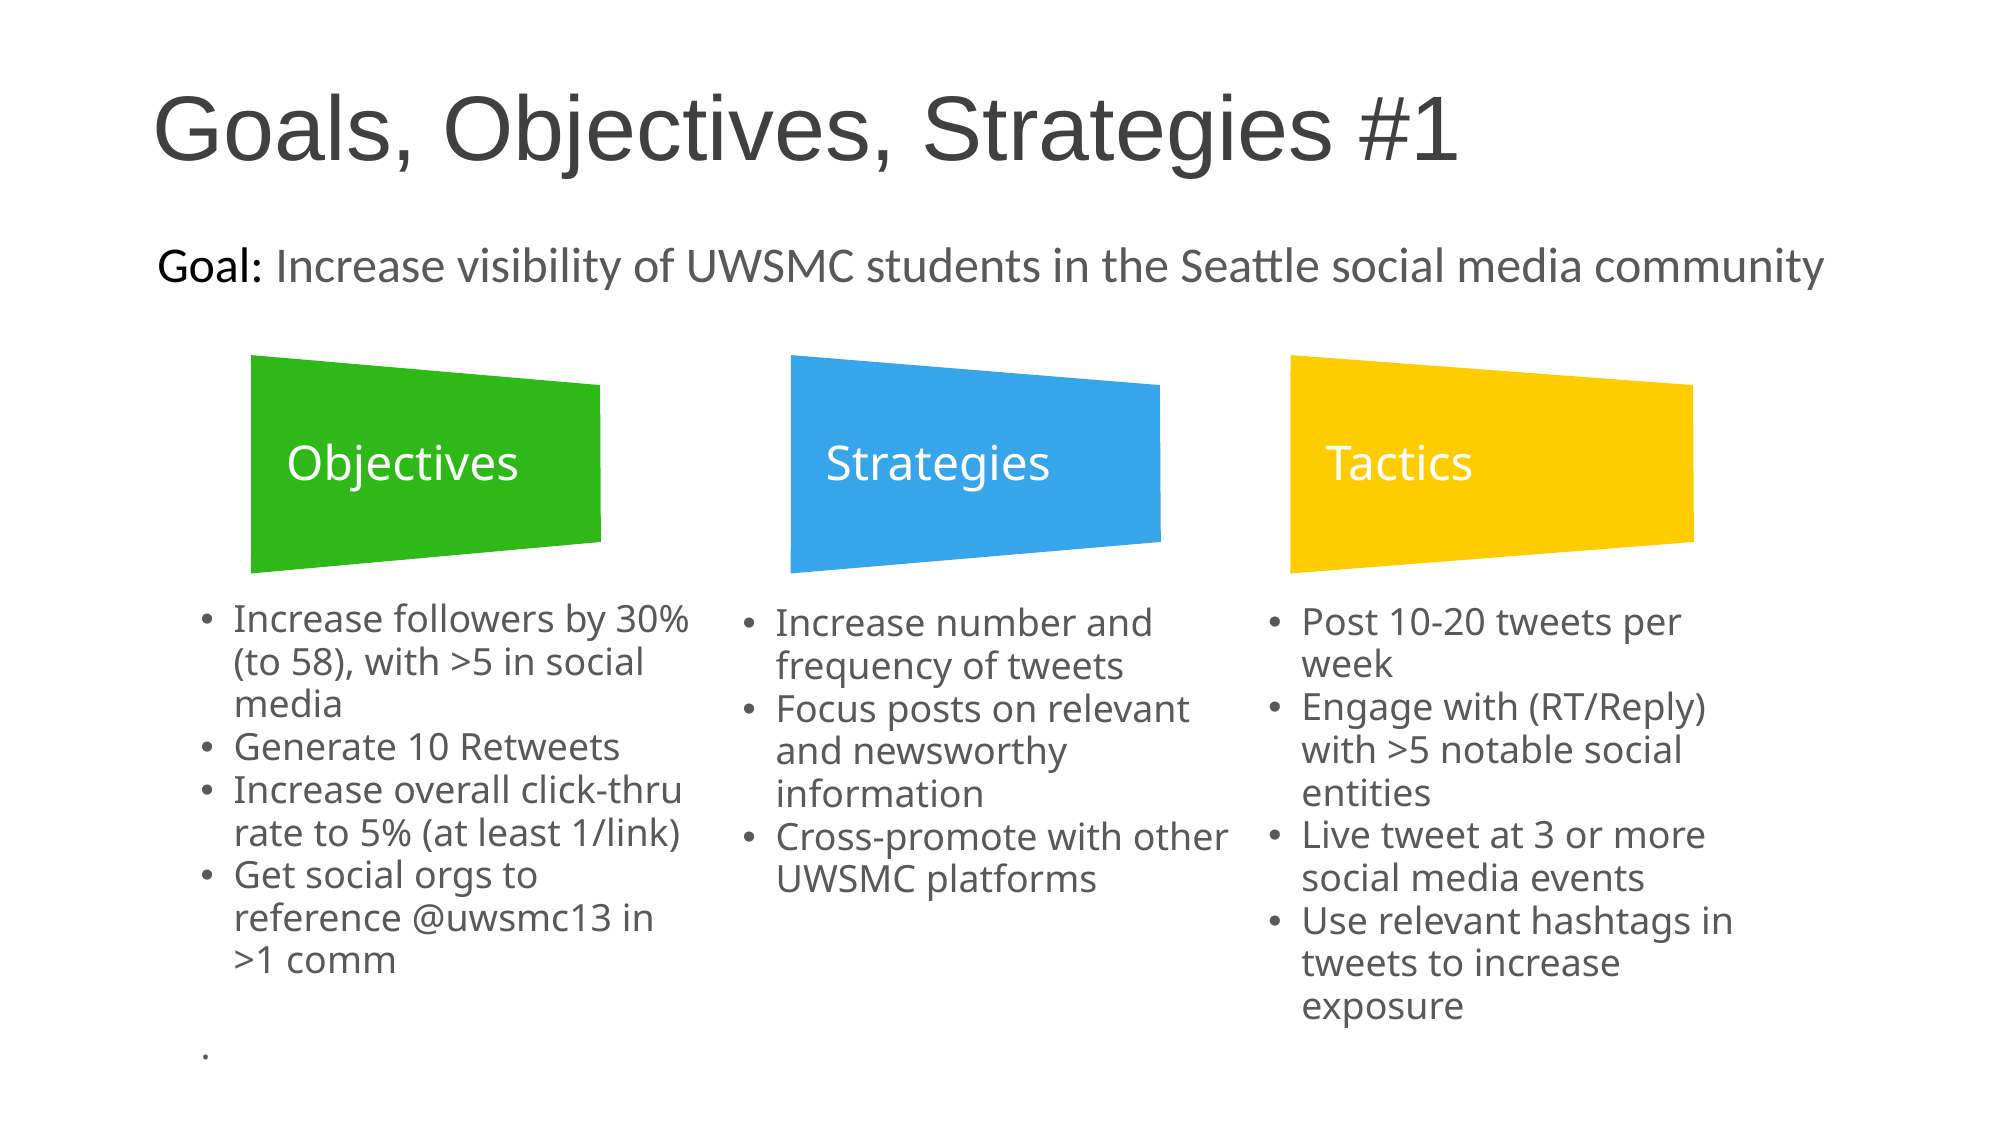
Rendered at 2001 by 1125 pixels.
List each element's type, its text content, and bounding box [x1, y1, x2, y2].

title Goals, Objectives, Strategies #1 [384, 22, 1863, 224]
text_box Increase number and frequency of tweets Focus posts on relevant and newsworthy information Cross-promote with other UWSMC platforms [707, 602, 1267, 1013]
text_box Increase followers by 30% (to 58), with >5 in social media Generate 10 Retweets Increase overall click-thru rate to 5% (at least 1/link) Get social orgs to reference @uwsmc13 in >1 comm . [165, 598, 731, 991]
text_box Point 1 Point 2 Point 3 [0, 0, 384, 480]
text_box Objectives [250, 366, 601, 574]
text_box Tactics [1290, 360, 1694, 574]
text_box Post 10-20 tweets per week Engage with (RT/Reply) with >5 notable social entities Live tweet at 3 or more social media events Use relevant hashtags in tweets to increase exposure [1233, 601, 1792, 1012]
text_box Strategies [790, 360, 1161, 574]
text_box Goal: Increase visibility of UWSMC students in the Seattle social media community [142, 224, 1891, 360]
